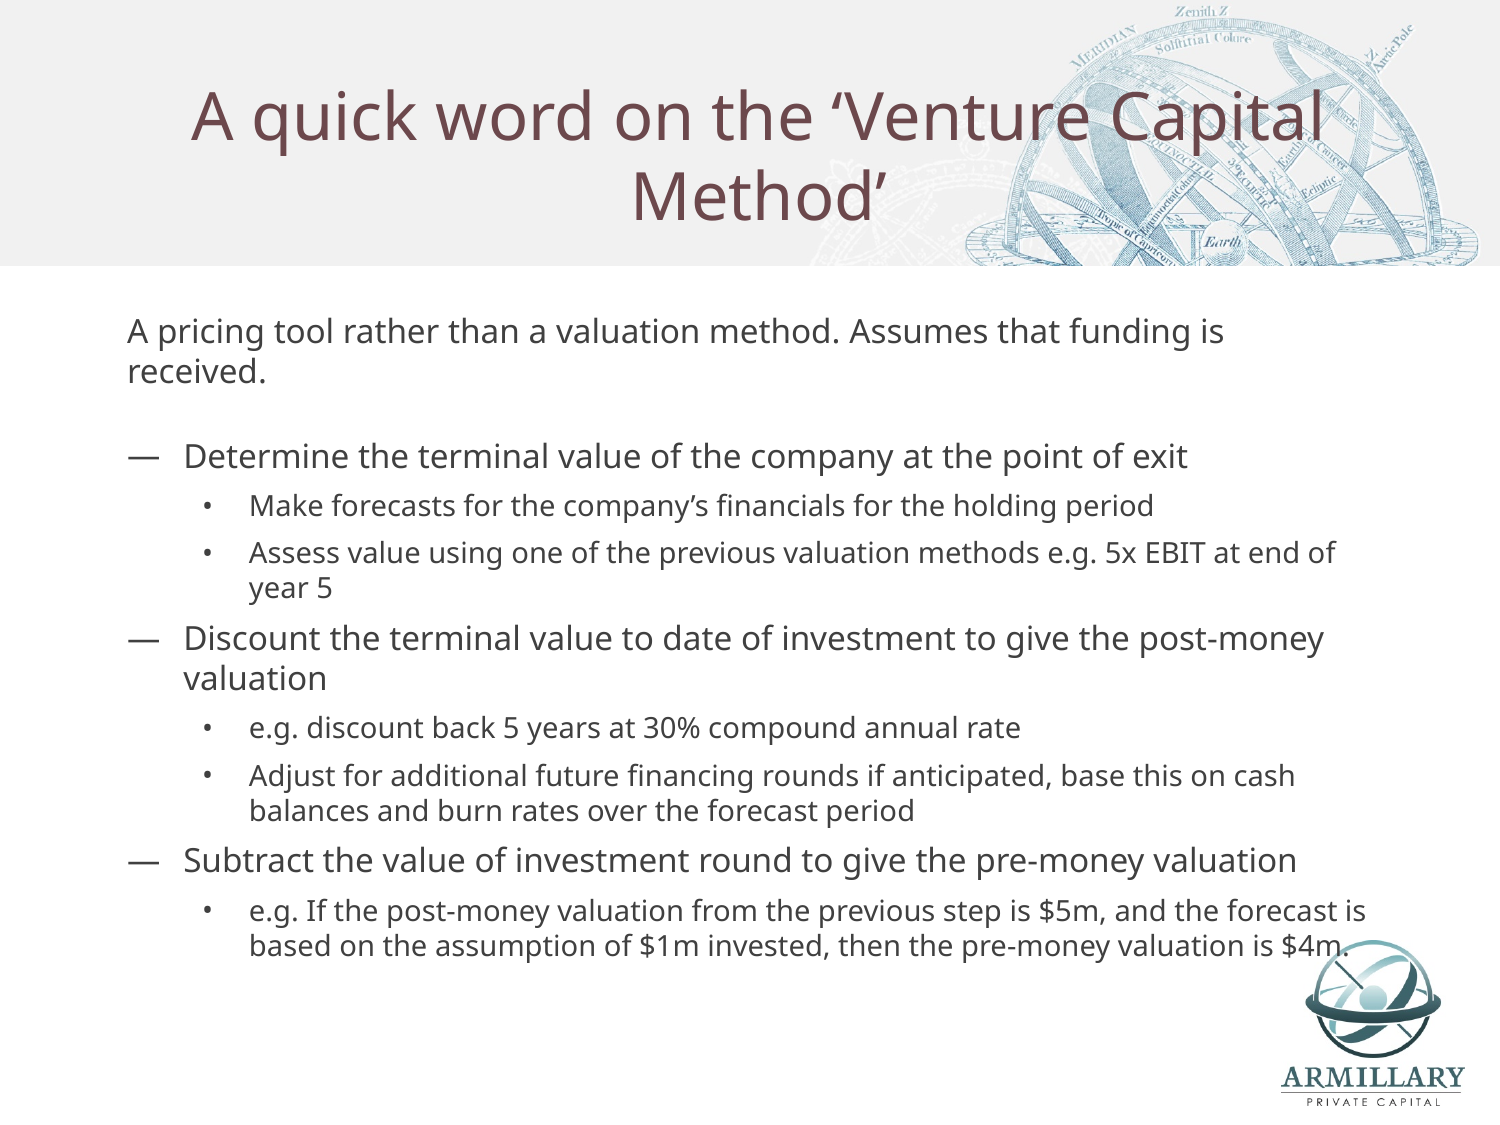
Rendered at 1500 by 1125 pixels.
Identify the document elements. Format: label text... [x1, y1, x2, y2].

picture [0, 0, 1500, 266]
picture [1281, 940, 1465, 1106]
list A pricing tool rather than a valuation method. Assumes that funding is received. Determine the terminal value of the company at the point of exit Make forecasts for the company’s financials for the holding period Assess value using one of the previous valuation methods e.g. 5x EBIT at end of year 5 Discount the terminal value to date of investment to give the post-money valuation e.g. discount back 5 years at 30% compound annual rate Adjust for additional future financing rounds if anticipated, base this on cash balances and burn rates over the forecast period Subtract the value of investment round to give the pre-money valuation e.g. If the post-money valuation from the previous step is $5m, and the forecast is based on the assumption of $1m invested, then the pre-money valuation is $4m. [112, 302, 1388, 929]
title A quick word on the ‘Venture Capital Method’ [112, 24, 1406, 242]
